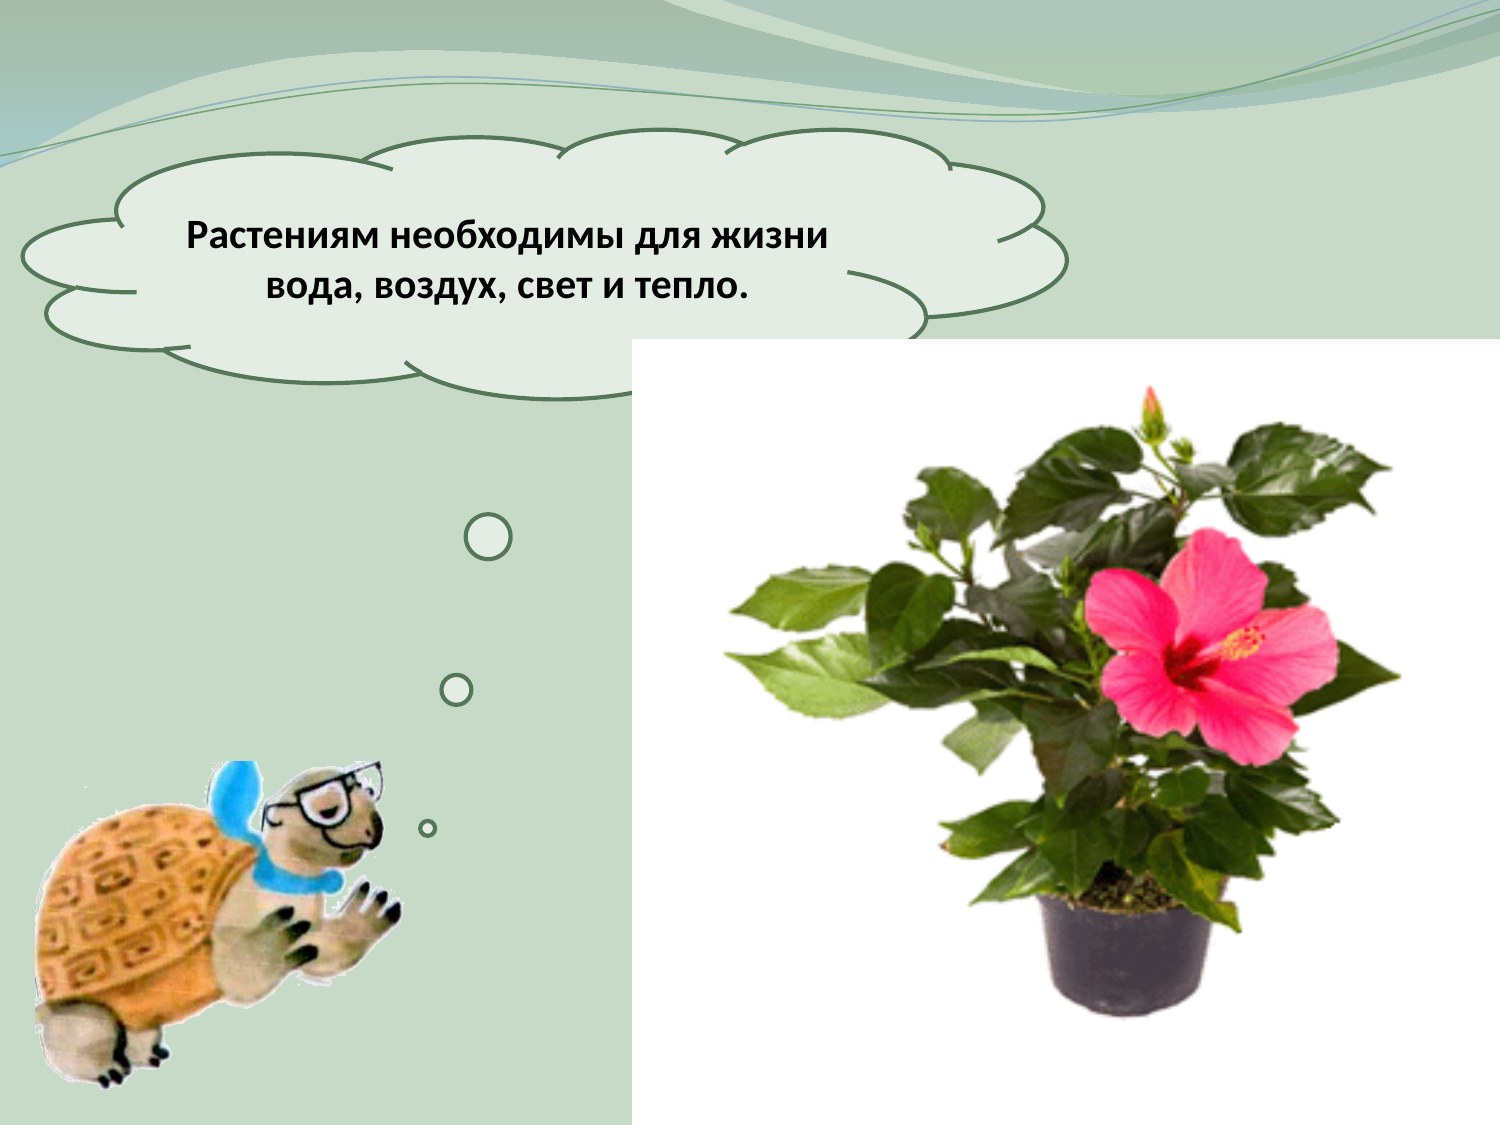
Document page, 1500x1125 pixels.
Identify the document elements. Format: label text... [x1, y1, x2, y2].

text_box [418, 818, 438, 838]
text_box Растениям необходимы для жизни вода, воздух, свет и тепло. [439, 672, 474, 707]
picture [34, 761, 411, 1098]
text_box Растениям необходимы для жизни вода, воздух, свет и тепло. [463, 512, 513, 562]
picture [632, 339, 1500, 1125]
text_box Растениям необходимы для жизни вода, воздух, свет и тепло. [20, 127, 1069, 402]
